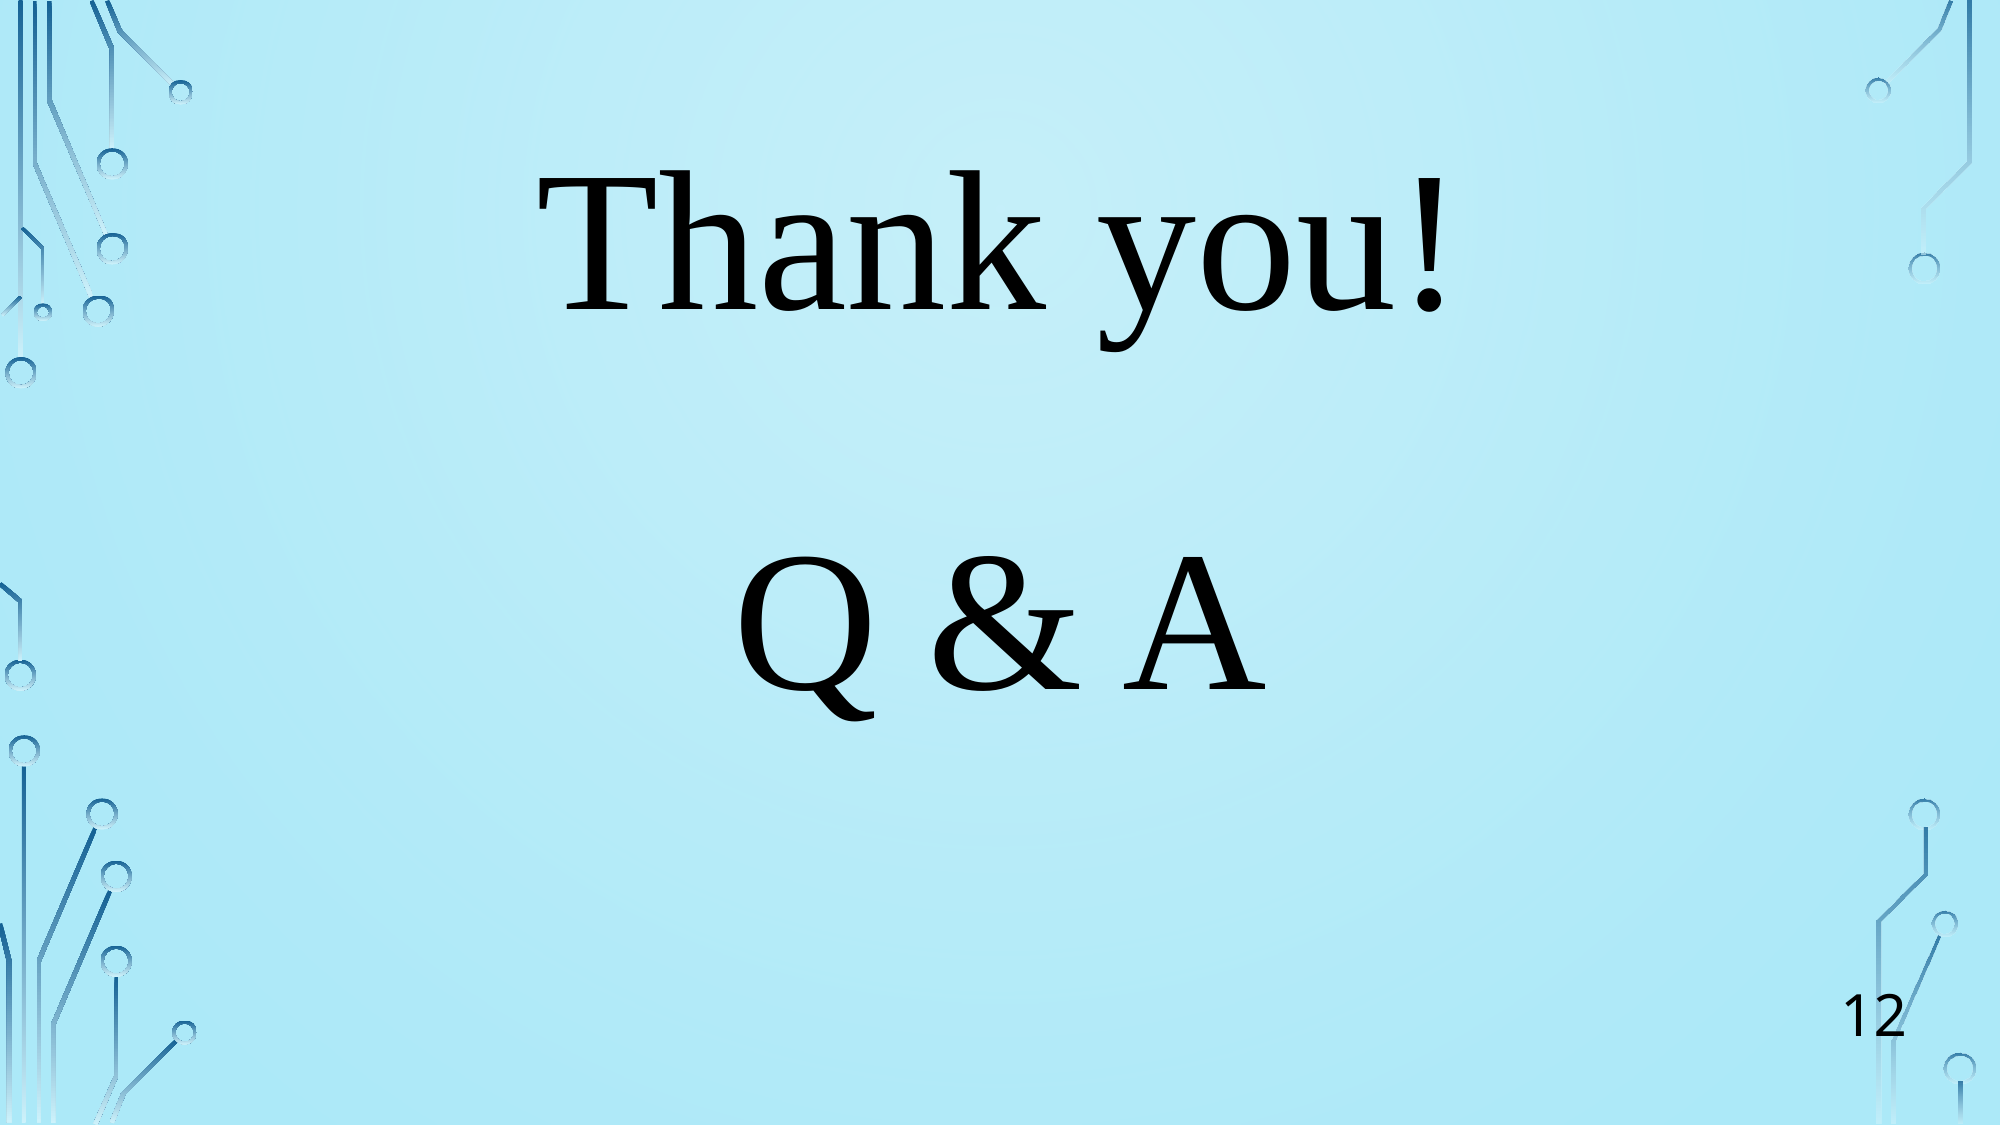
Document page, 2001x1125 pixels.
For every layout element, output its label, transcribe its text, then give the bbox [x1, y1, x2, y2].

text_box Thank you! Q & A [429, 102, 1571, 738]
text_box 12 [1825, 970, 1929, 1056]
